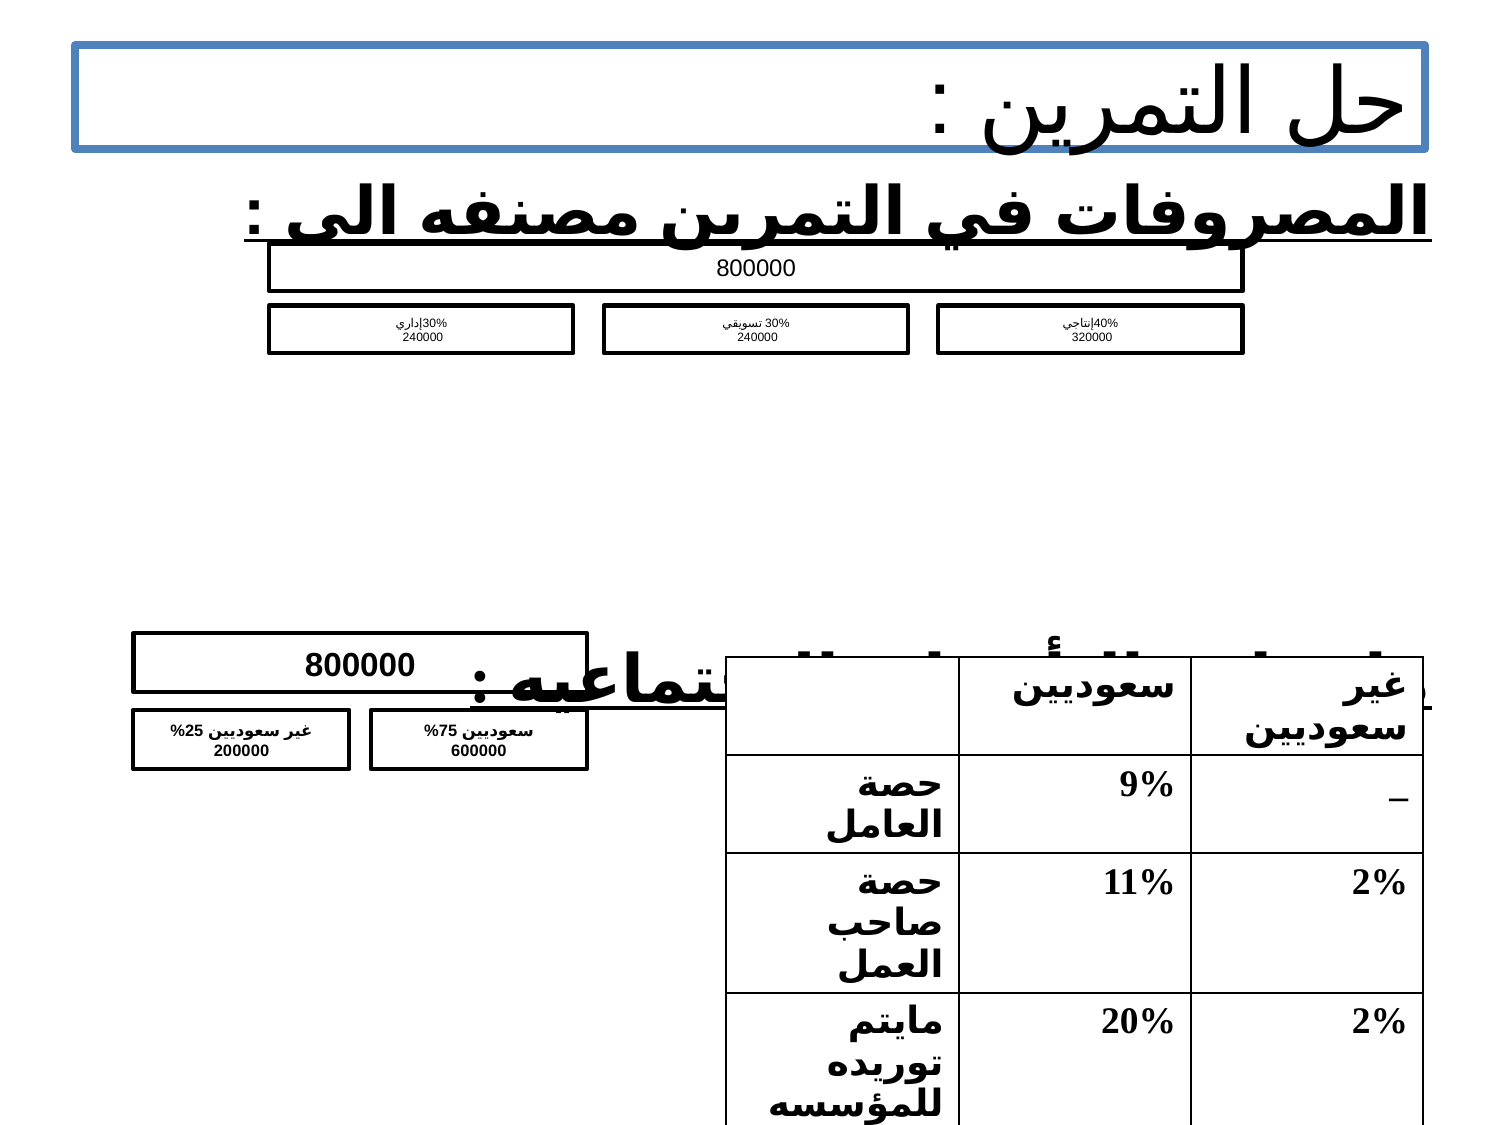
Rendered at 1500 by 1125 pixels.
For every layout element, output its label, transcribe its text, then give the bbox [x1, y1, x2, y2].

table_header سعوديين [960, 658, 1190, 754]
table_cell 11% [960, 854, 1190, 992]
list المصروفات في التمرين مصنفه الى : مايتعلق بالتأمينات الإجتماعيه : [29, 160, 1447, 1083]
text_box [147, 243, 1365, 540]
table_header غير سعوديين [1192, 658, 1422, 754]
table_cell 2% [1192, 854, 1422, 992]
table_cell _ [1192, 756, 1422, 852]
table_cell 9% [960, 756, 1190, 852]
title حل التمرين : [75, 45, 1425, 149]
table_cell حصة صاحب العمل [727, 854, 958, 992]
table_cell 2% [1192, 994, 1422, 1125]
table_cell حصة العامل [727, 756, 958, 852]
table_header [727, 658, 958, 754]
table_cell 20% [960, 994, 1190, 1125]
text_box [76, 633, 644, 1000]
table_cell مايتم توريده للمؤسسه [727, 994, 958, 1125]
